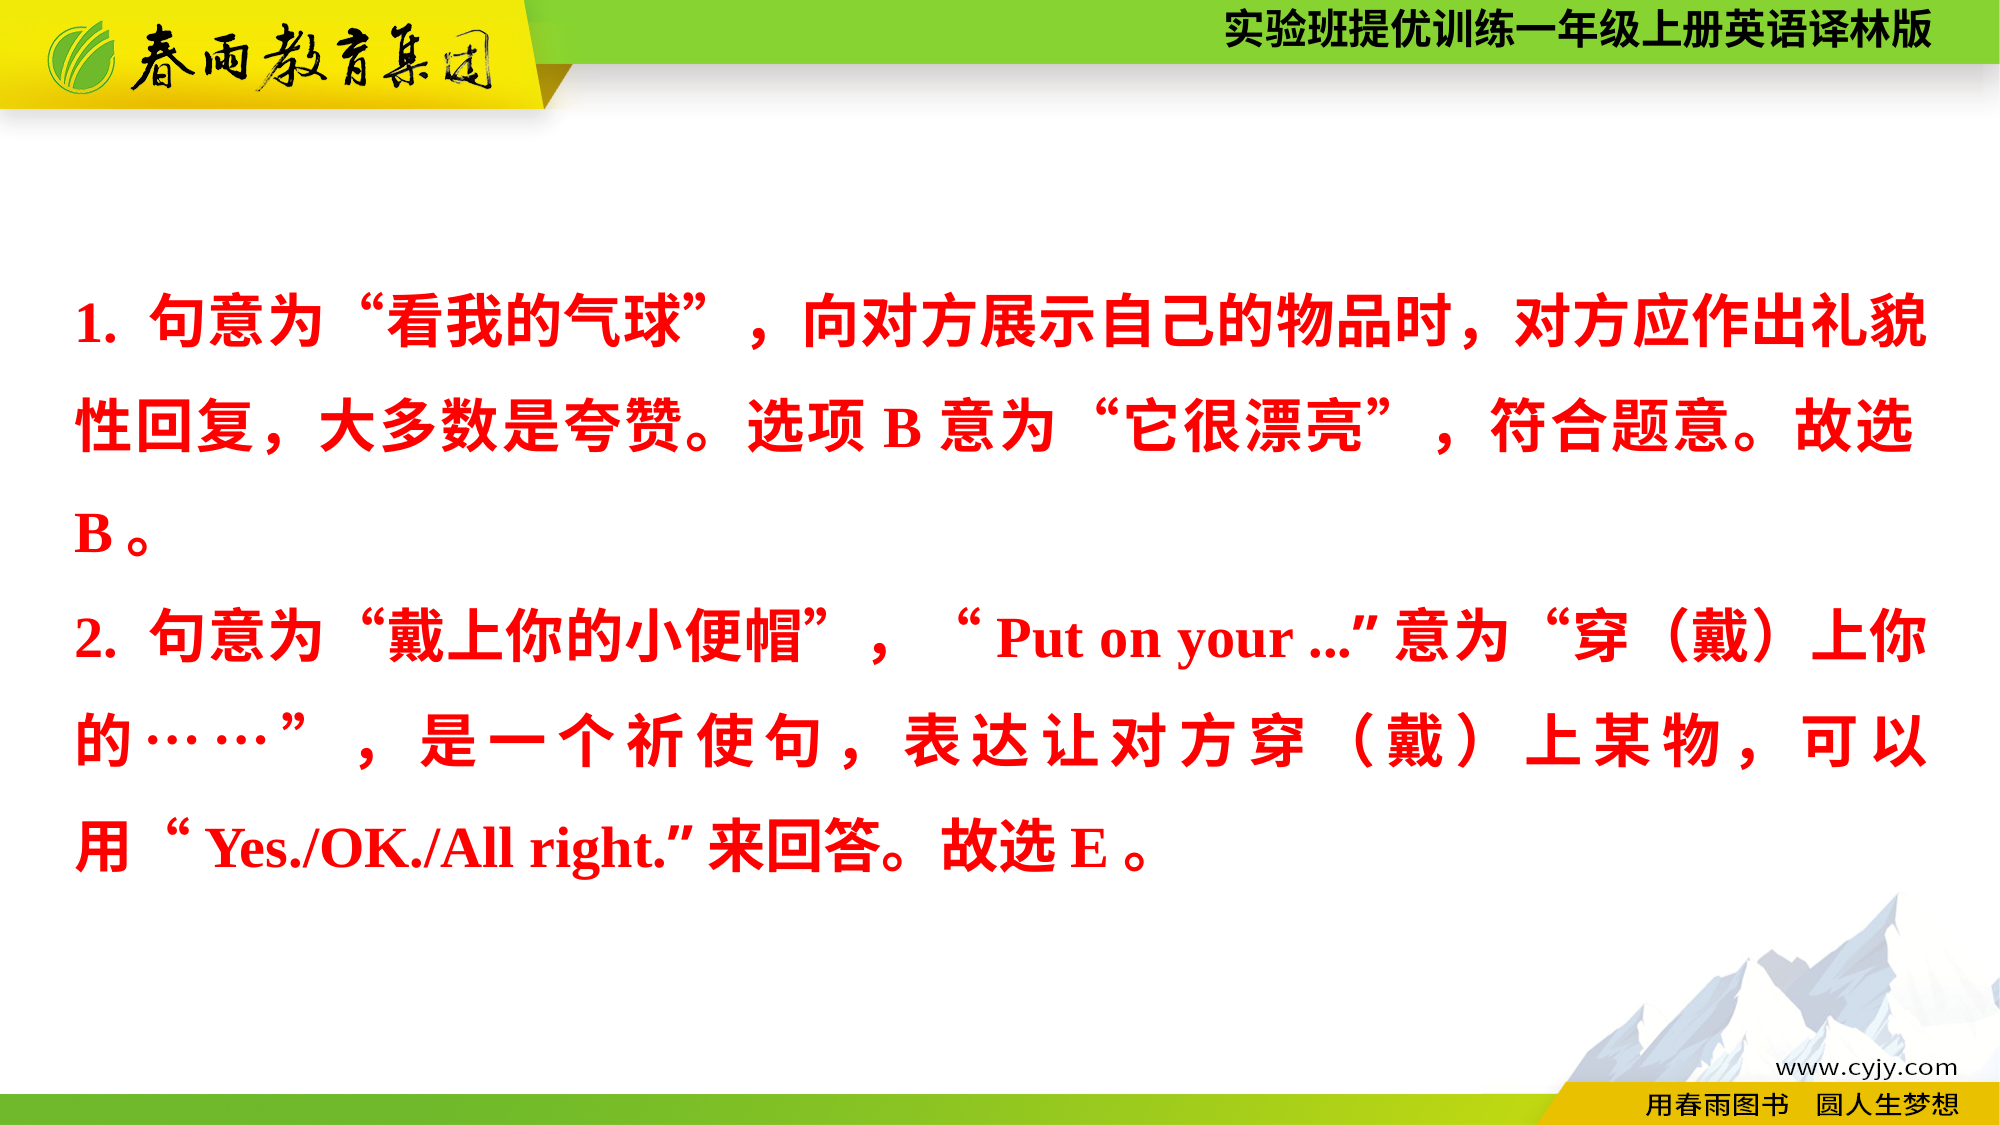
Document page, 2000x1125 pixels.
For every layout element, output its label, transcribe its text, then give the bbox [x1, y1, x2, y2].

picture [0, 0, 2000, 1125]
list 1. 句意为“看我的气球”，向对方展示自己的物品时，对方应作出礼貌性回复，大多数是夸赞。选项B意为“它很漂亮”，符合题意。故选B。 2. 句意为“戴上你的小便帽”，“Put on your ...”意为“穿（戴）上你的……”，是一个祈使句，表达让对方穿（戴）上某物，可以用“Yes./OK./All right.”来回答。故选E。 [59, 241, 1944, 787]
